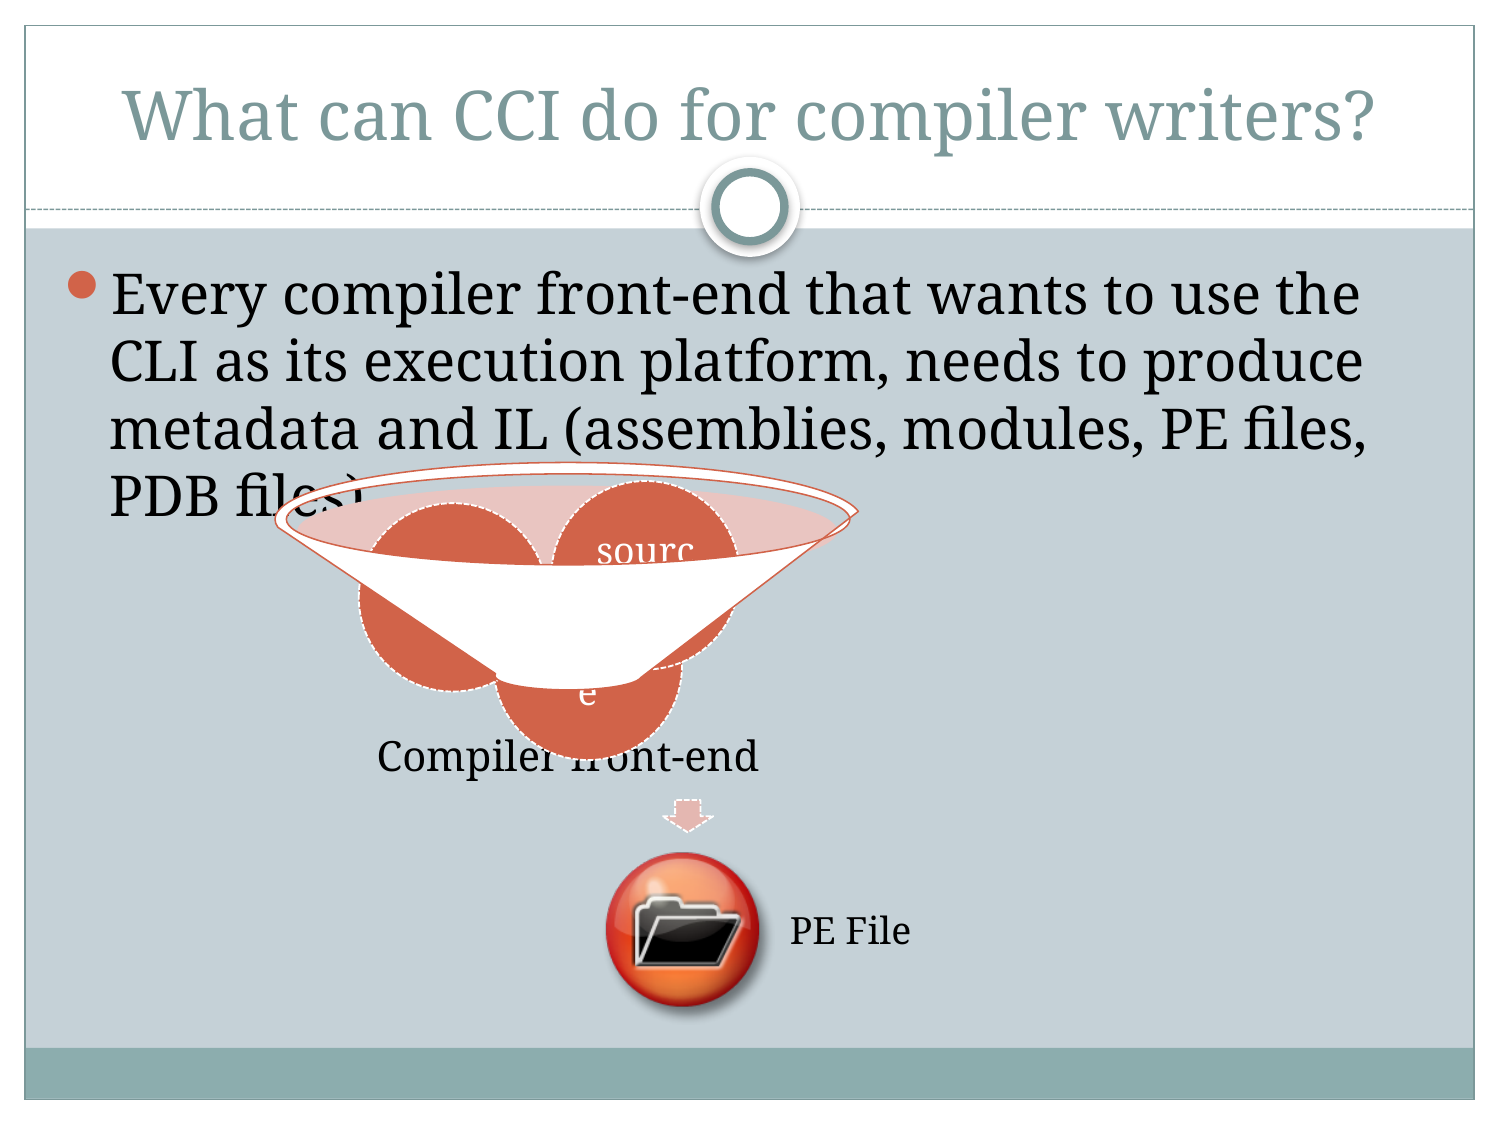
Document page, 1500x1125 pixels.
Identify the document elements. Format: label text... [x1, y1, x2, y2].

picture [599, 849, 776, 1026]
list Every compiler front-end that wants to use the CLI as its execution platform, needs to produce metadata and IL (assemblies, modules, PE files, PDB files). [49, 250, 1445, 1001]
text_box PE File [781, 899, 1050, 960]
title What can CCI do for compiler writers? [49, 37, 1450, 162]
text_box [662, 799, 715, 834]
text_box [274, 462, 1113, 788]
